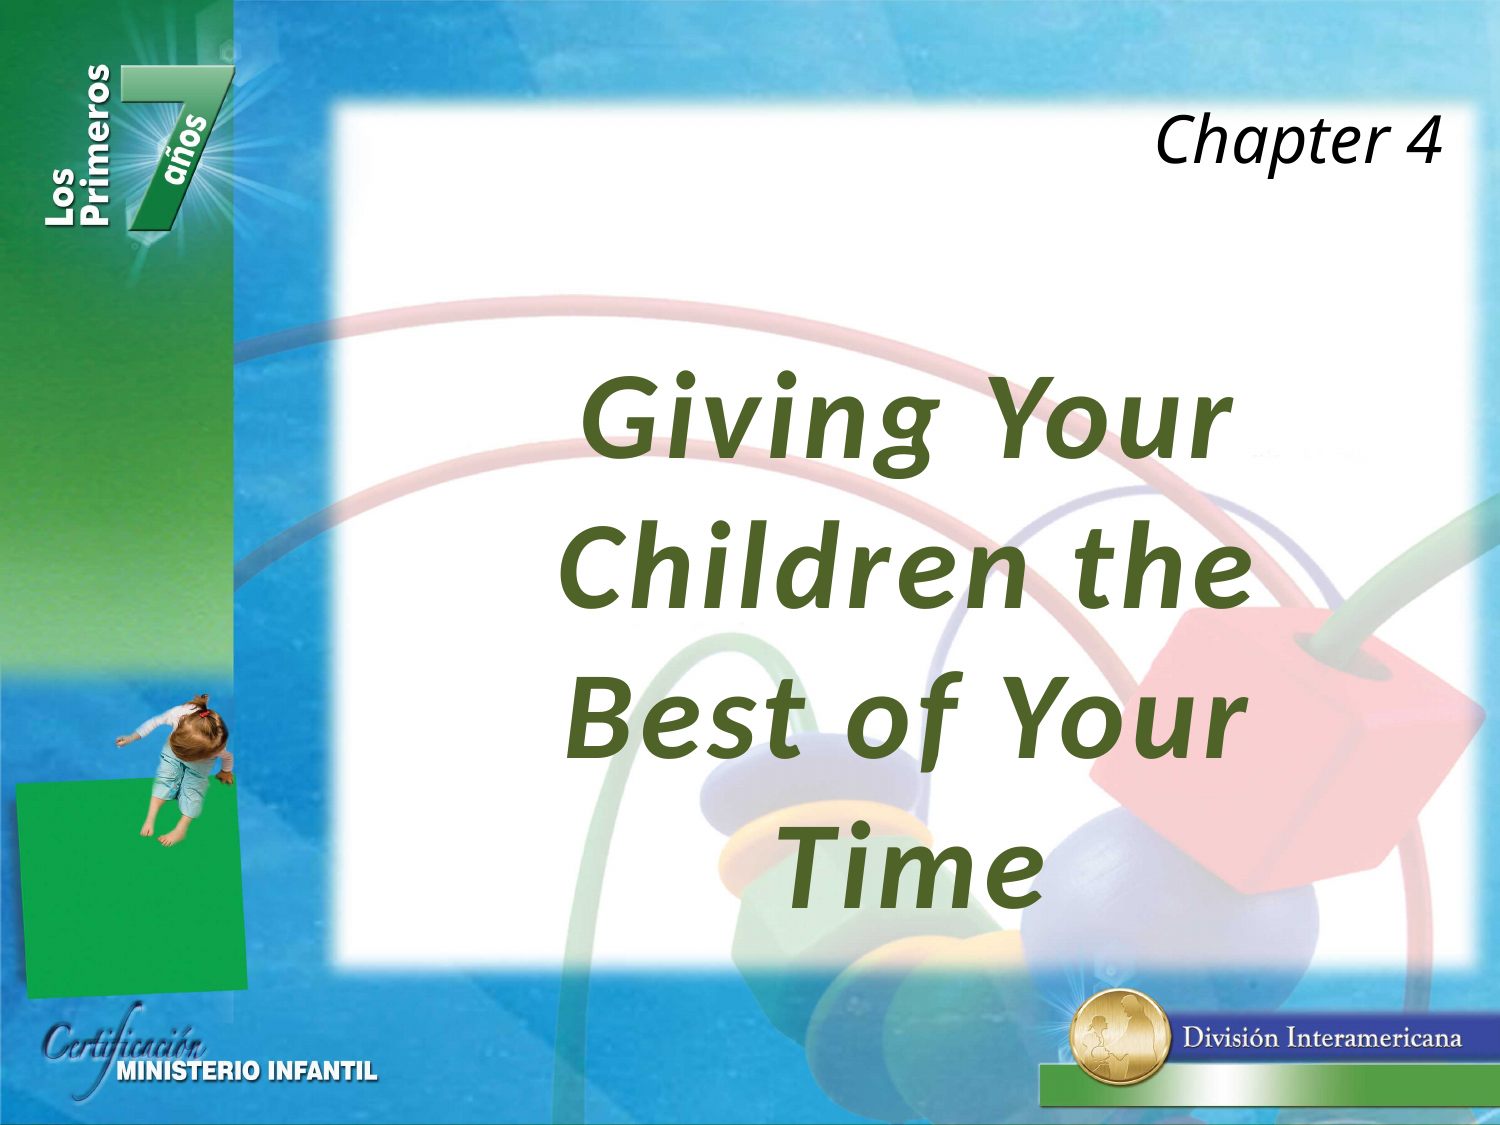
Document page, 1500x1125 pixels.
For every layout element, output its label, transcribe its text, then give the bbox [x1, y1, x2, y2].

text_box Chapter 4 [998, 89, 1459, 185]
picture [16, 1120, 43, 1125]
picture [0, 0, 1500, 1125]
text_box Giving Your Children the Best of Your Time [407, 326, 1412, 941]
